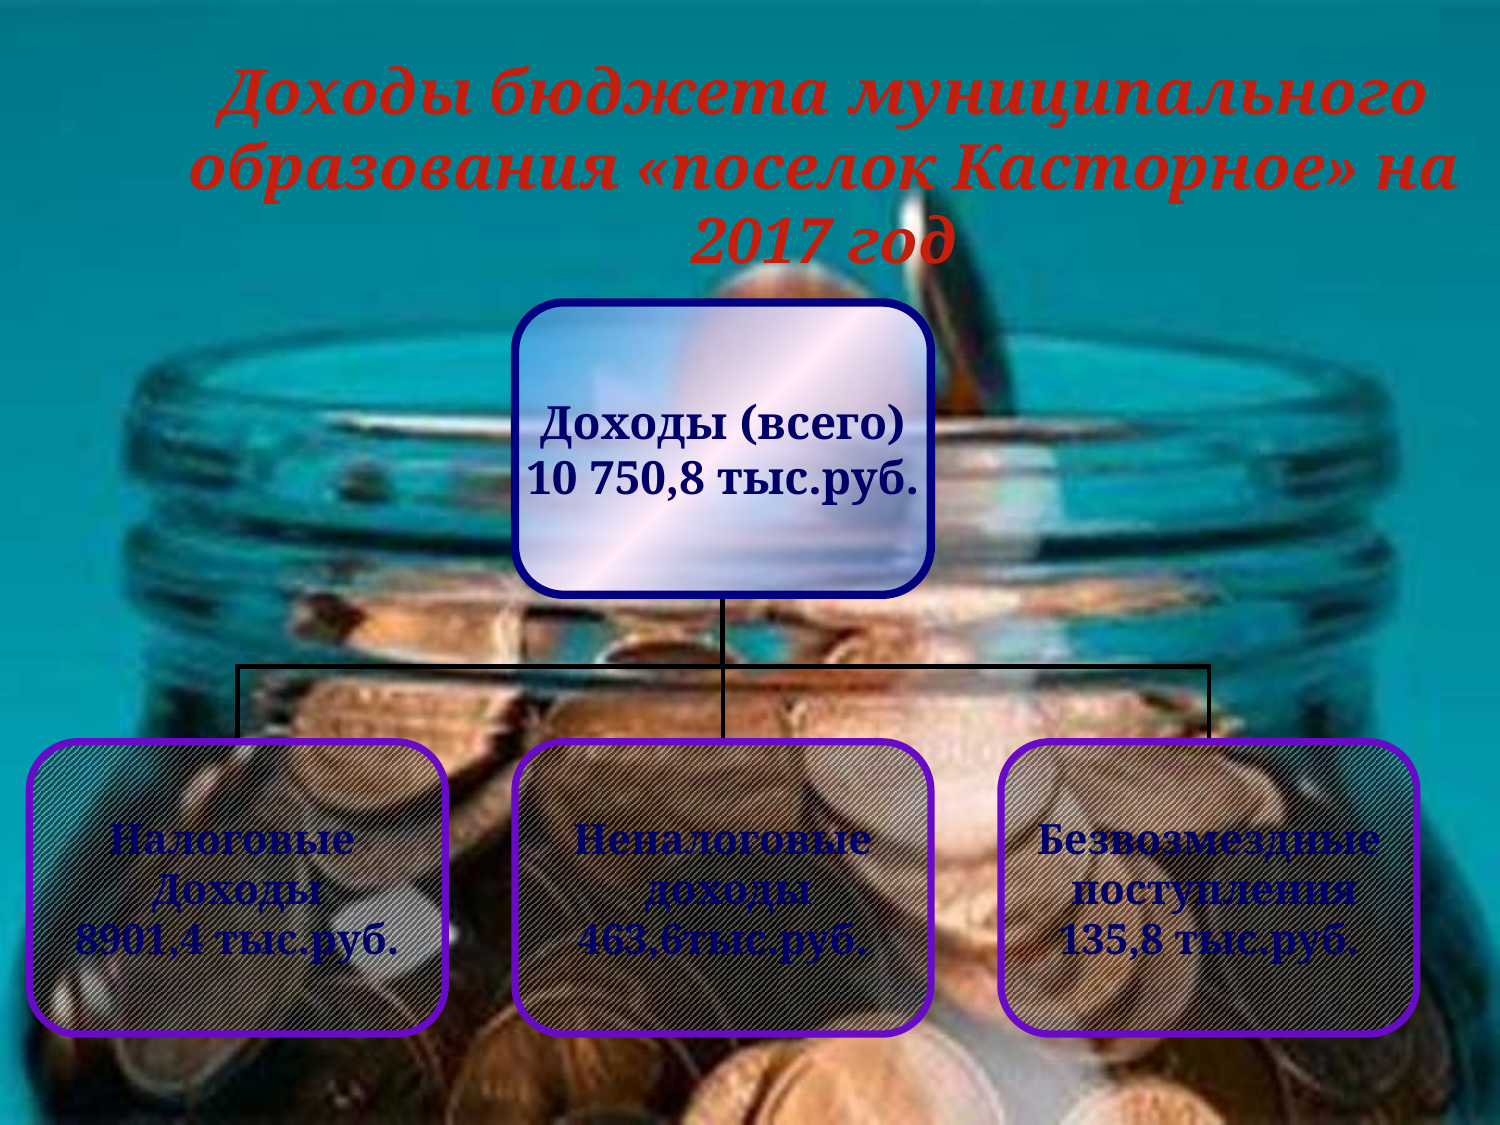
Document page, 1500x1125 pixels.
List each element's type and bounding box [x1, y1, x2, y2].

text_box [29, 302, 1418, 1035]
picture [0, 0, 1500, 1125]
